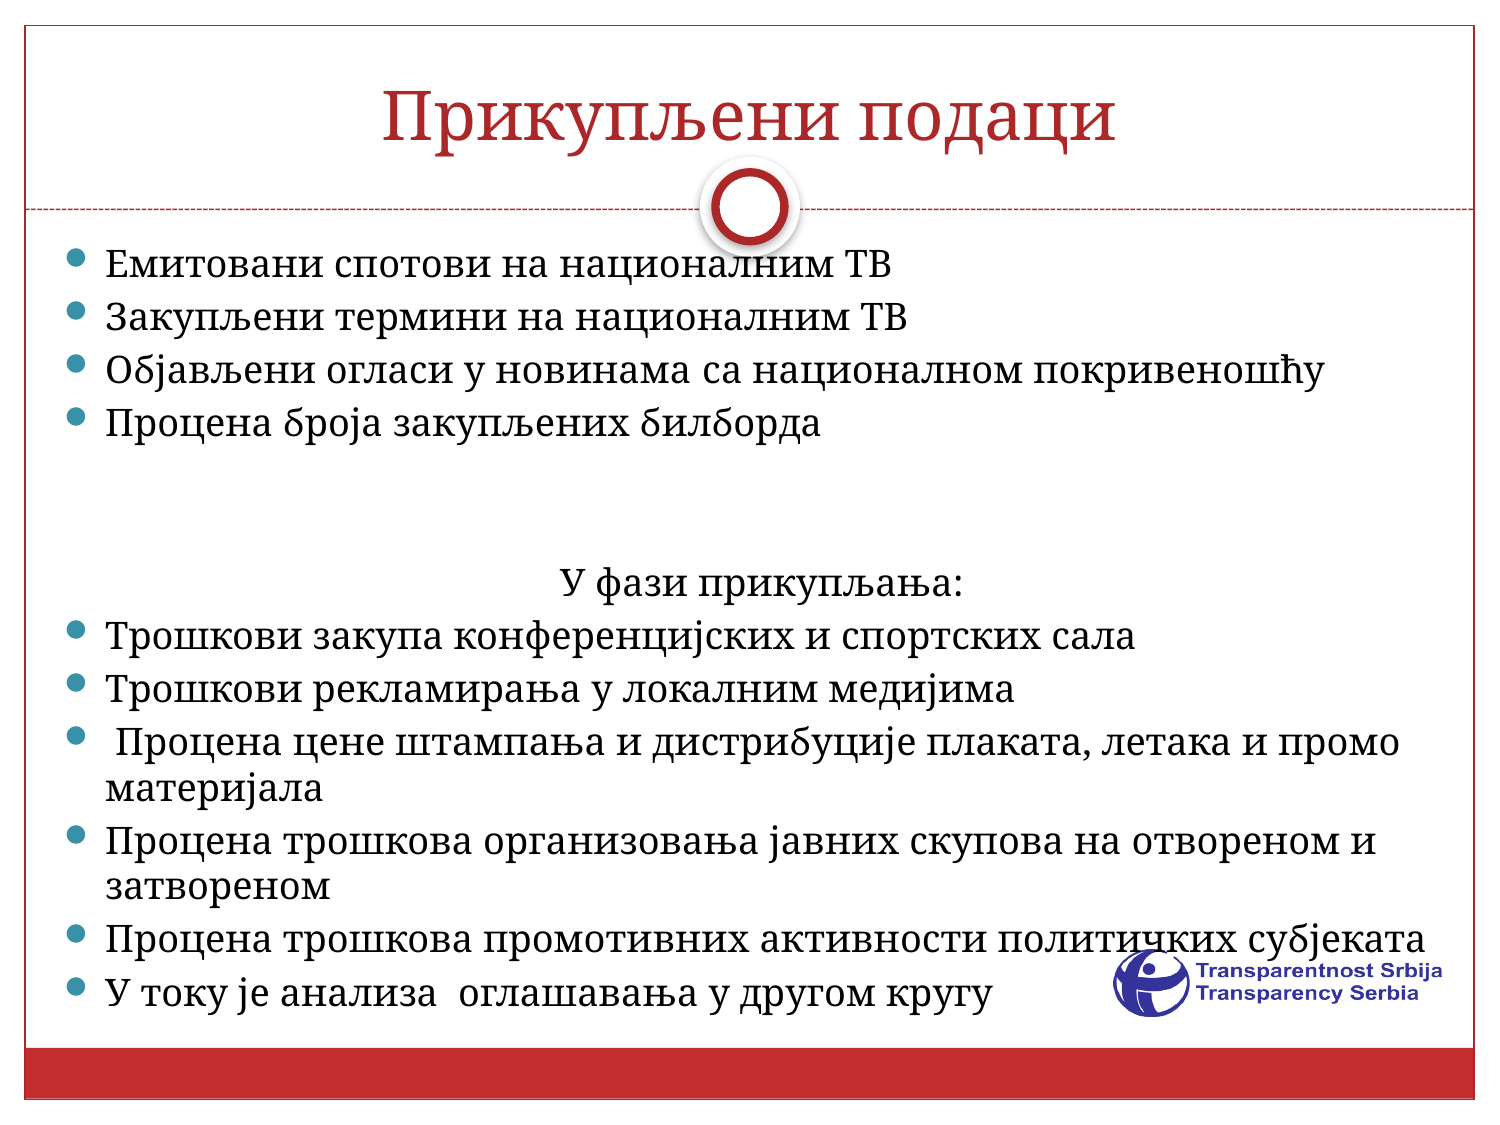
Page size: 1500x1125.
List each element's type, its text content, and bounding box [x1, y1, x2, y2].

list Емитовани спотови на националним ТВ Закупљени термини на националним ТВ Објављени огласи у новинама са националном покривеношћу Процена броја закупљених билборда У фази прикупљања: Трошкови закупа конференцијских и спортских сала Трошкови рекламирања у локалним медијима Процена цене штампања и дистрибуције плаката, летака и промо материјала Процена трошкова организовања јавних скупова на отвореном и затвореном Процена трошкова промотивних активности политичких субјеката У току је анализа оглашавања у другом кругу [49, 231, 1445, 1035]
title Прикупљени подаци [49, 37, 1450, 162]
